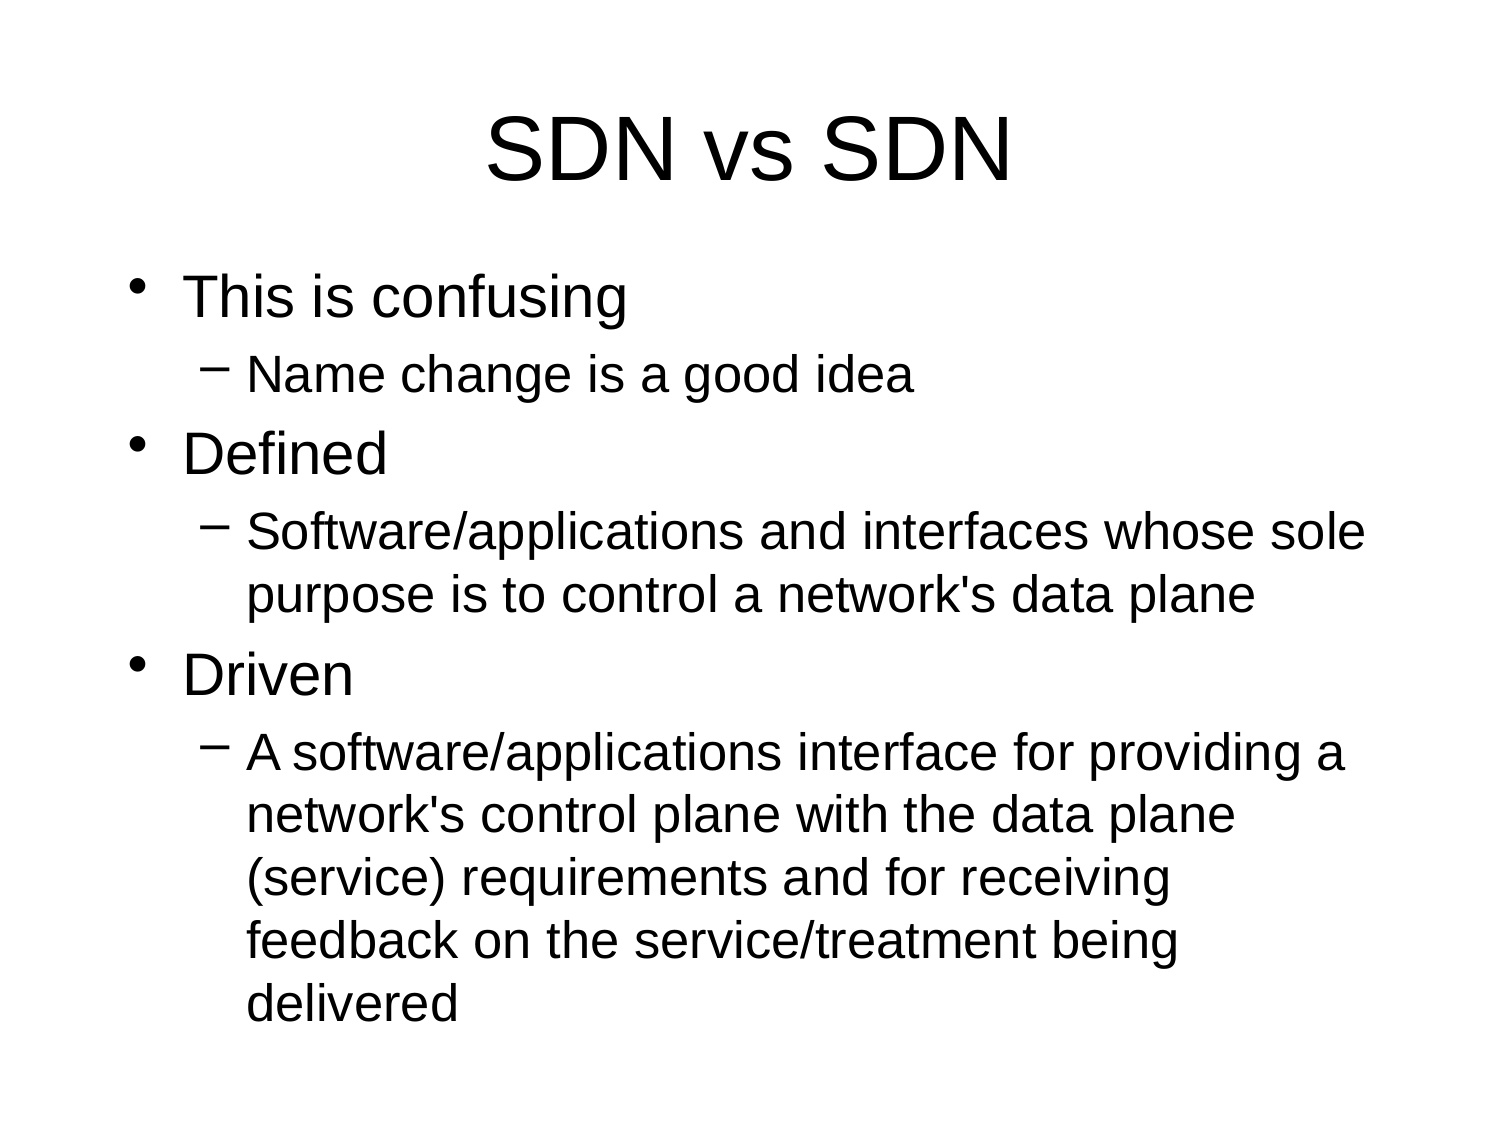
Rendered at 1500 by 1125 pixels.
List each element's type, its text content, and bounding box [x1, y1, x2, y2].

title SDN vs SDN [112, 50, 1388, 238]
list This is confusing Name change is a good idea Defined Software/applications and interfaces whose sole purpose is to control a network's data plane Driven A software/applications interface for providing a network's control plane with the data plane (service) requirements and for receiving feedback on the service/treatment being delivered [112, 249, 1388, 1088]
